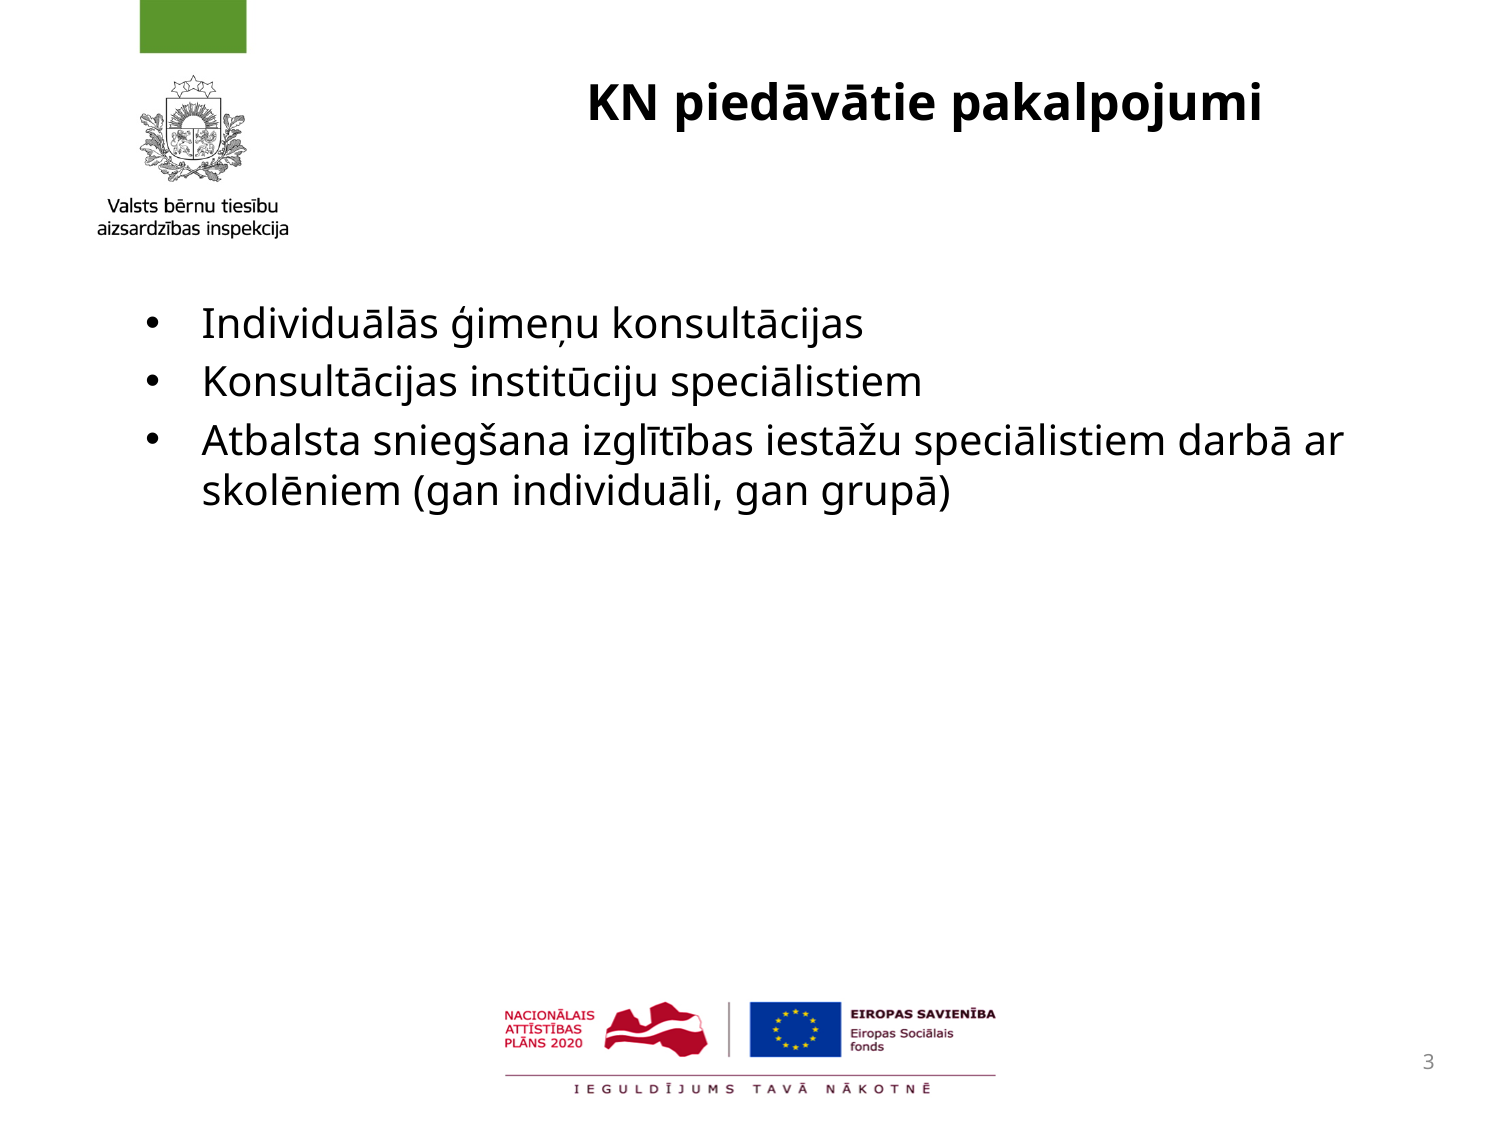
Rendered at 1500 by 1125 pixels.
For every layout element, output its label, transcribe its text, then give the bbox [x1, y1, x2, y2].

picture [48, 0, 338, 321]
picture [462, 978, 1038, 1125]
list Individuālās ģimeņu konsultācijas Konsultācijas institūciju speciālistiem Atbalsta sniegšana izglītības iestāžu speciālistiem darbā ar skolēniem (gan individuāli, gan grupā) [129, 289, 1376, 1007]
title KN piedāvātie pakalpojumi [425, 62, 1425, 233]
slide_number 3 [1400, 1037, 1450, 1088]
